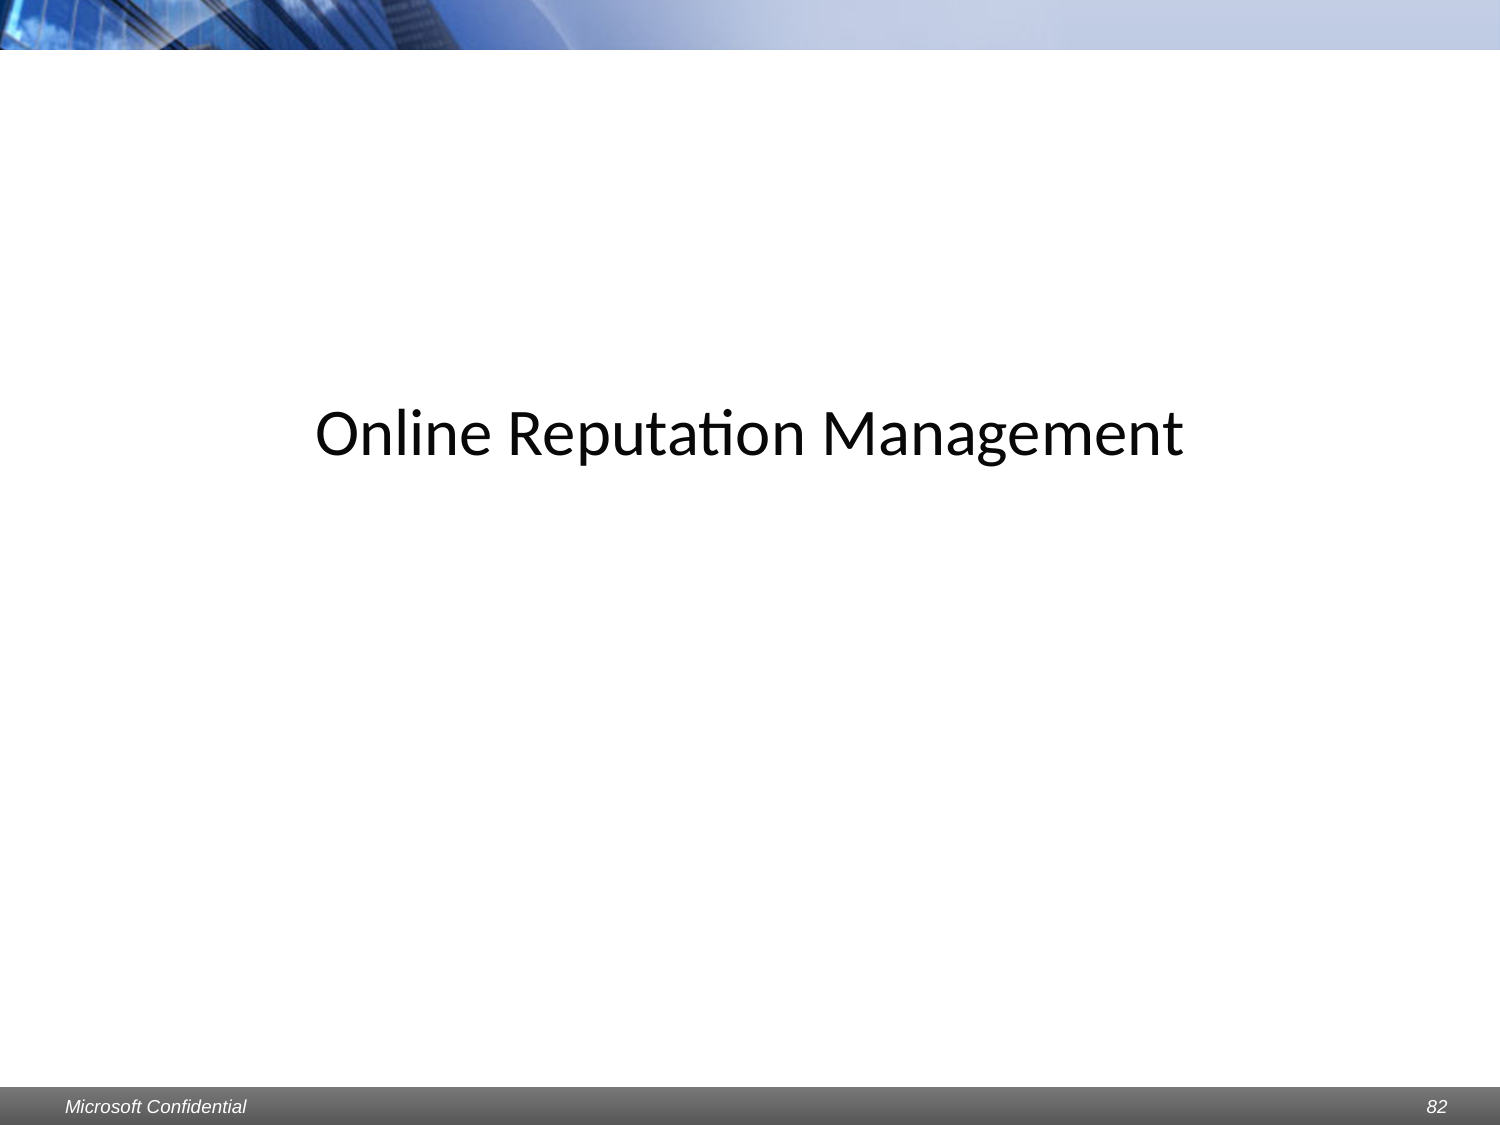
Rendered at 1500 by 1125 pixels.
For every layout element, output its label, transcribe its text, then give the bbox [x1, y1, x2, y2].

picture [0, 0, 1500, 51]
title Online Reputation Management [24, 397, 1475, 461]
